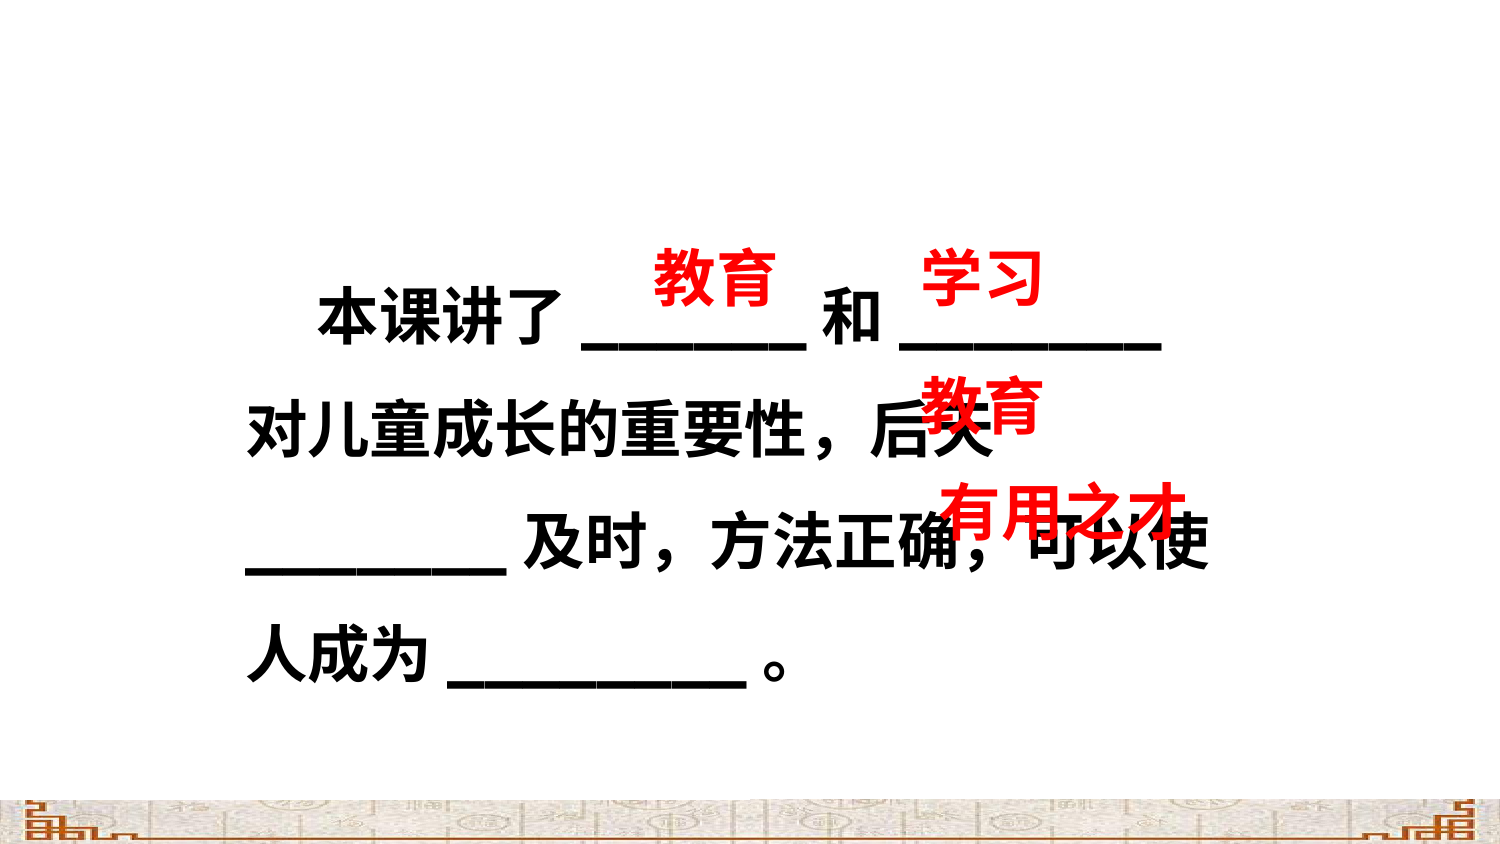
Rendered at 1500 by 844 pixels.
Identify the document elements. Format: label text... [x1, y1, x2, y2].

text_box 教育 [642, 232, 791, 320]
text_box 有用之才 [927, 467, 1201, 554]
picture [0, 799, 1500, 844]
text_box 本课讲了______和_______对儿童成长的重要性，后天_______及时，方法正确，可以使人成为________。 [230, 232, 1252, 698]
text_box 学习 [909, 232, 1058, 320]
text_box 教育 [909, 361, 1058, 448]
